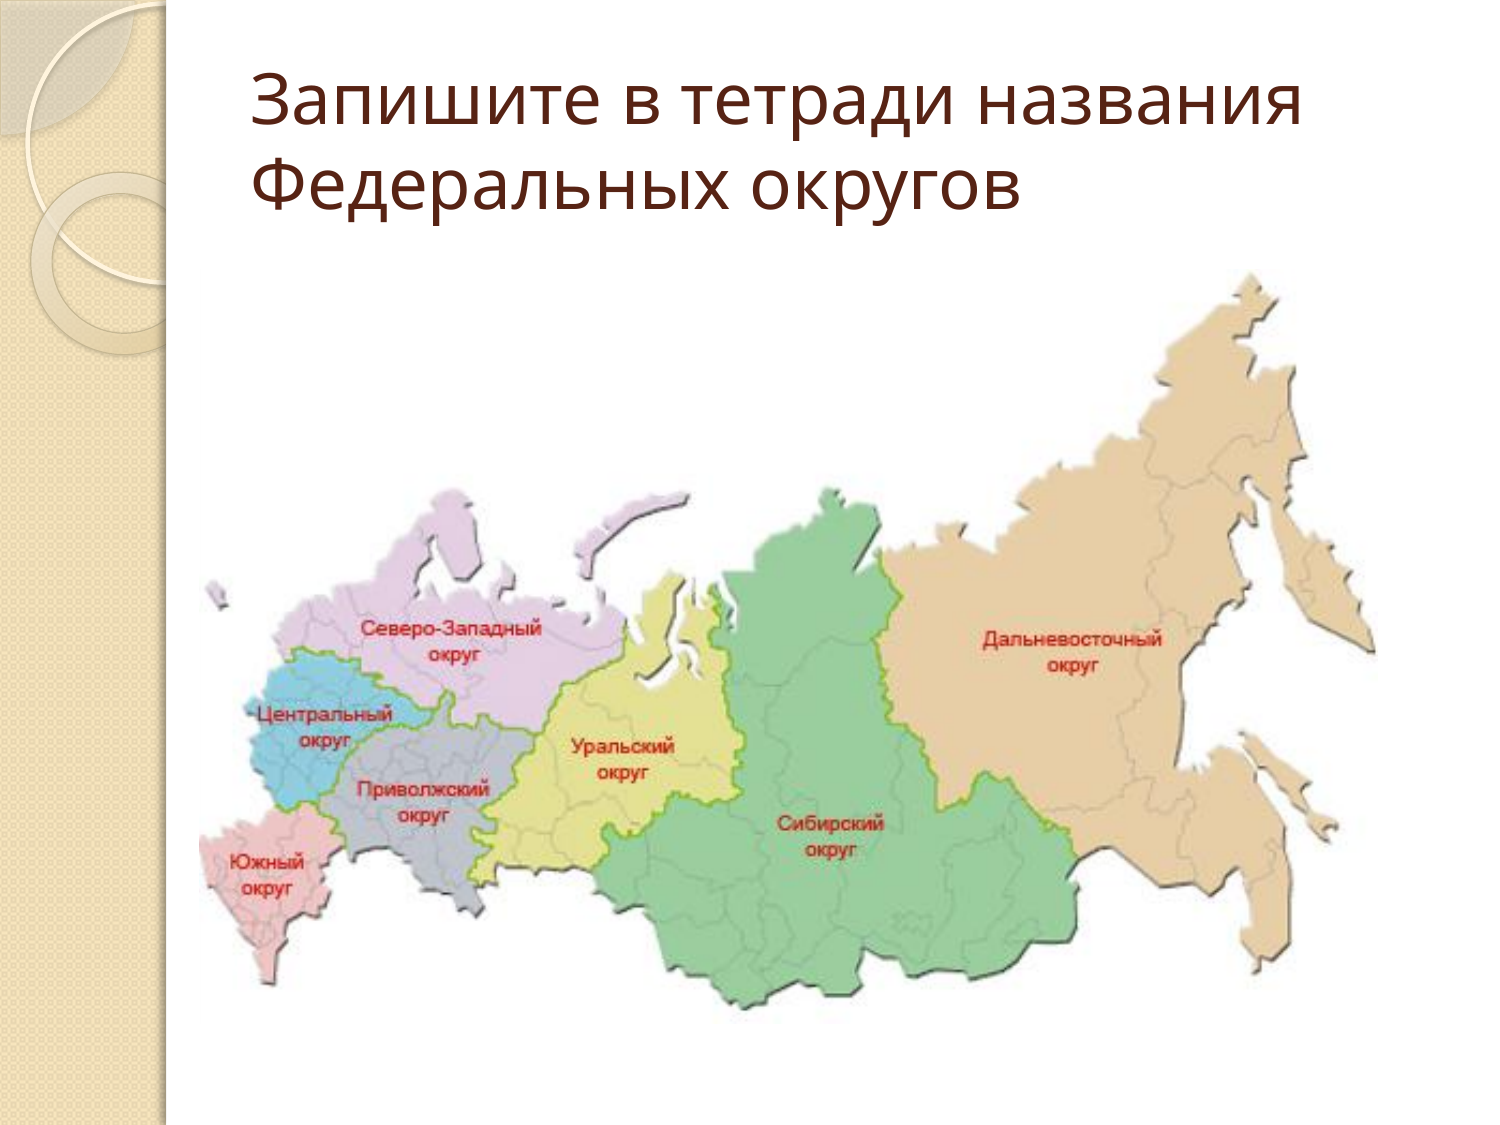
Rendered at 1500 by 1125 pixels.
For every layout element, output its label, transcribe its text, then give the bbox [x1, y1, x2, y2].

picture [198, 269, 1379, 1024]
title Запишите в тетради названия Федеральных округов [235, 45, 1466, 233]
